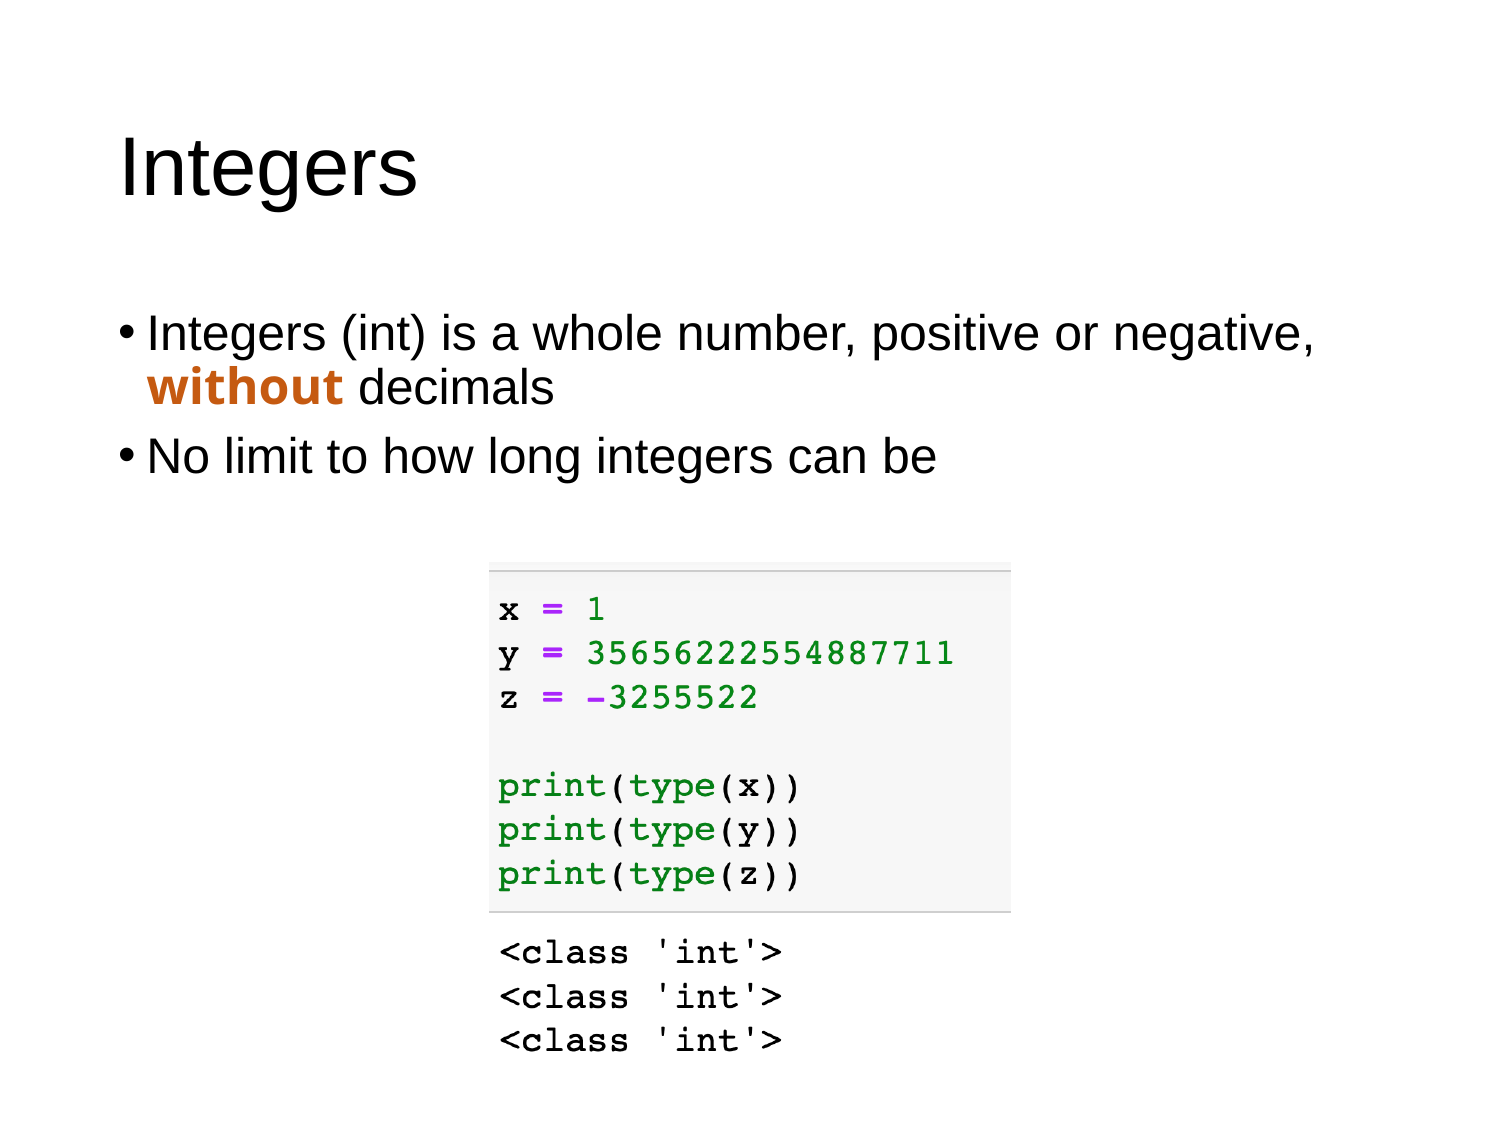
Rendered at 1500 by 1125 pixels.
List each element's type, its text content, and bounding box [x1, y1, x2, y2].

title Integers [103, 59, 1397, 278]
list Integers (int) is a whole number, positive or negative, without decimals No limit to how long integers can be [103, 299, 1397, 1014]
picture [489, 562, 1011, 1062]
